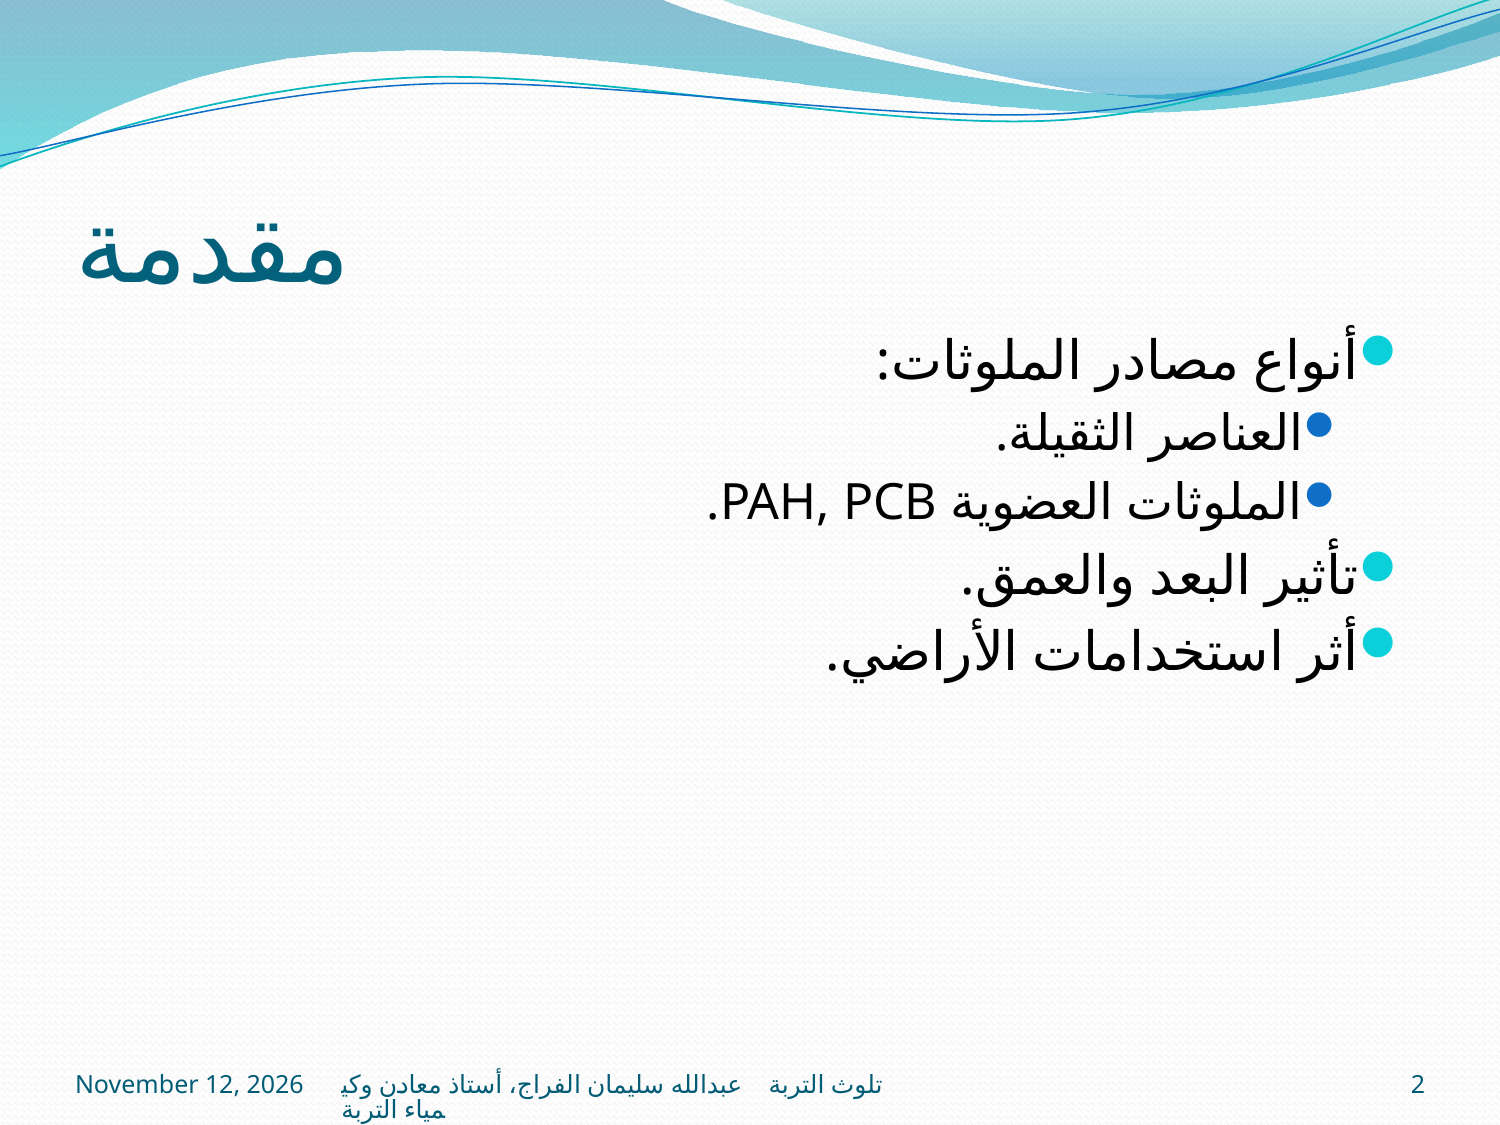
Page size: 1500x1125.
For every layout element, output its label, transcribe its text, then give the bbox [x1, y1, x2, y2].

list أنواع مصادر الملوثات: العناصر الثقيلة. الملوثات العضوية PAH, PCB. تأثير البعد والعمق. أثر استخدامات الأراضي. [75, 317, 1425, 1038]
title مقدمة [75, 115, 1425, 303]
footer تلوث التربة عبدالله سليمان الفراج، أستاذ معادن وكيمياء التربة [437, 1042, 988, 1103]
slide_number 01/جمادى الأولى/1435 [75, 1042, 425, 1103]
slide_number 2 [1299, 1042, 1425, 1103]
